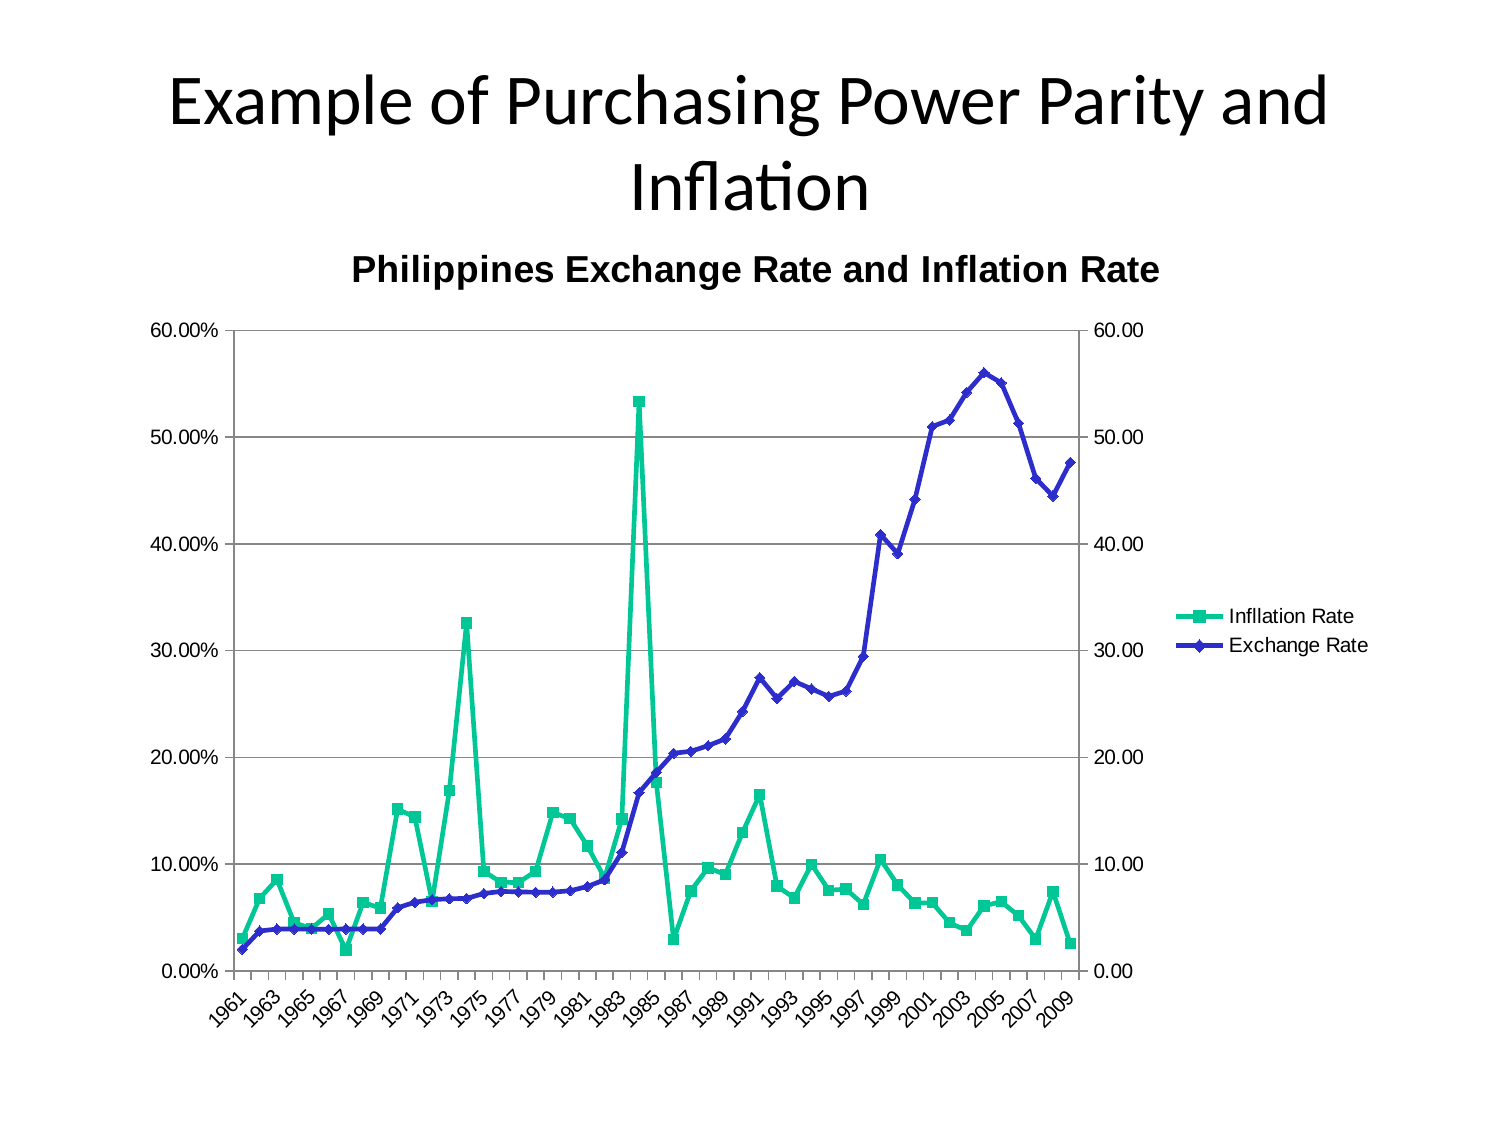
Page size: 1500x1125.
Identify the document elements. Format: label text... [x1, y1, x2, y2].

chart [124, 212, 1388, 1051]
title Example of Purchasing Power Parity and Inflation [75, 45, 1425, 233]
